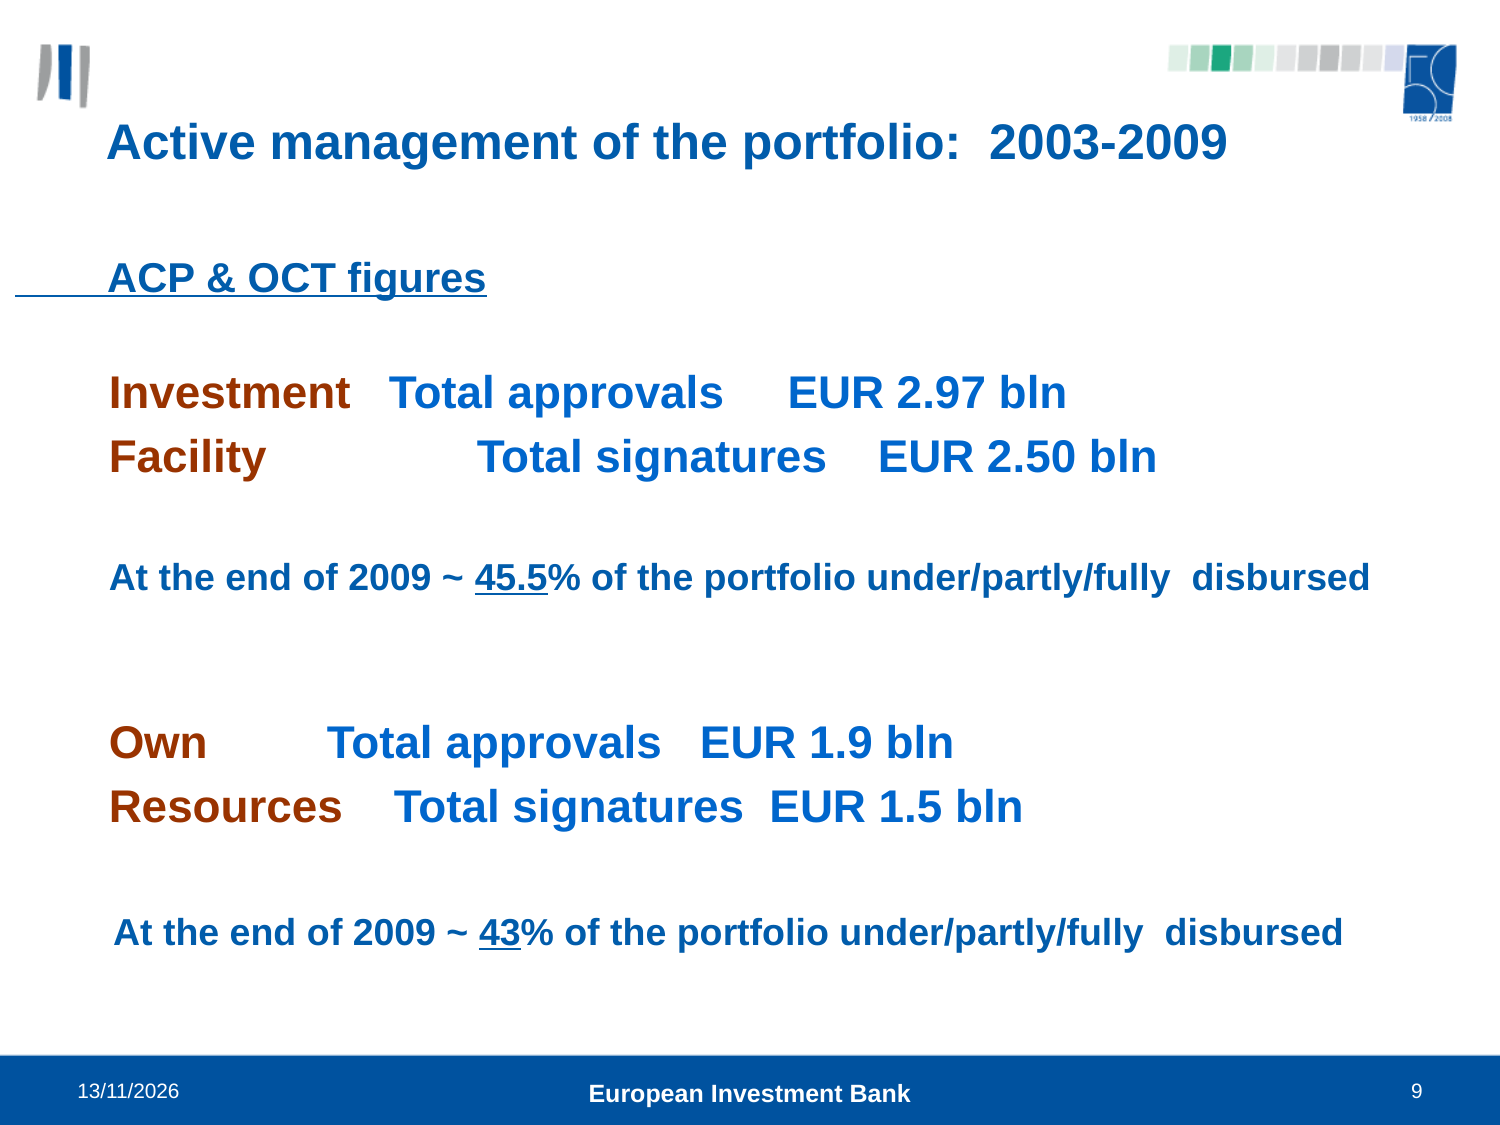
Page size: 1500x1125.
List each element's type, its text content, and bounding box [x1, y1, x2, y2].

picture [0, 1012, 1500, 1125]
slide_number 9 [1274, 1070, 1438, 1125]
list ACP & OCT figures Investment Total approvals EUR 2.97 bln Facility Total signatures EUR 2.50 bln At the end of 2009 ~ 45.5% of the portfolio under/partly/fully disbursed Own Total approvals EUR 1.9 bln Resources Total signatures EUR 1.5 bln At the end of 2009 ~ 43% of the portfolio under/partly/fully disbursed [0, 243, 1500, 1012]
picture [0, 0, 1500, 243]
footer European Investment Bank [229, 1070, 1271, 1125]
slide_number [62, 1070, 226, 1125]
text_box Active management of the portfolio: 2003-2009 [17, 101, 1317, 232]
